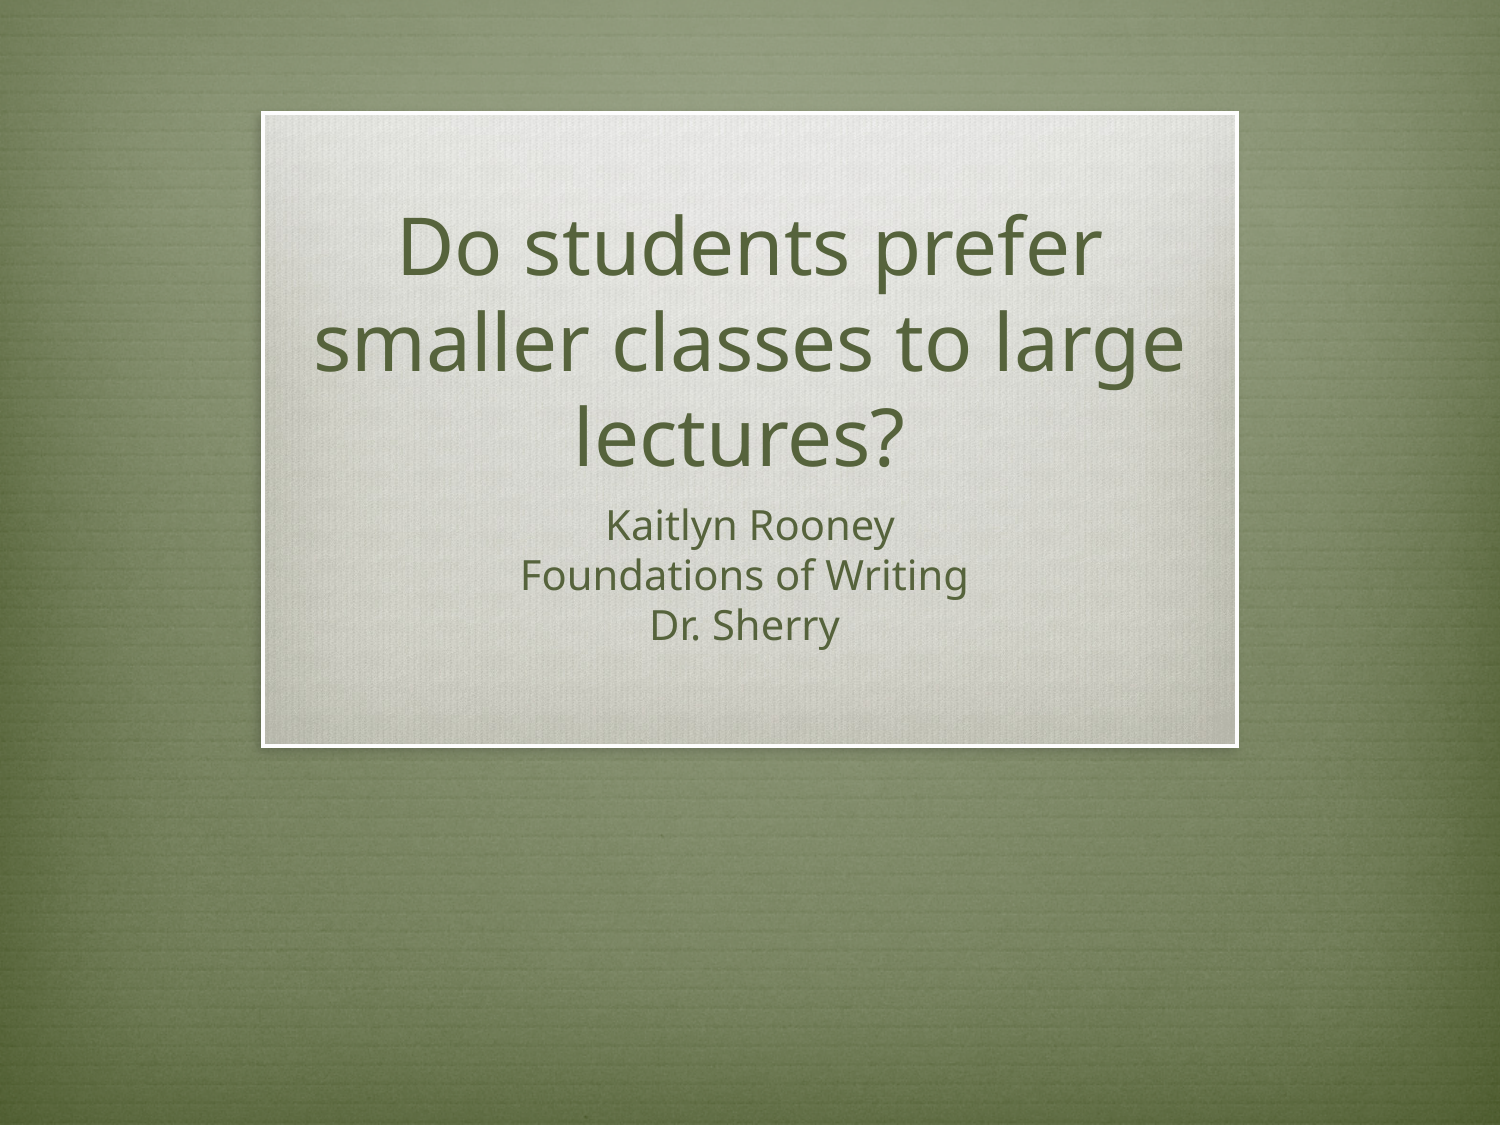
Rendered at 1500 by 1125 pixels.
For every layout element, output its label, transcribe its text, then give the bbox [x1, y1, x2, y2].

title Do students prefer smaller classes to large lectures? [280, 187, 1220, 491]
subtitle Kaitlyn Rooney Foundations of Writing Dr. Sherry [280, 491, 1220, 657]
picture [265, 115, 1235, 744]
